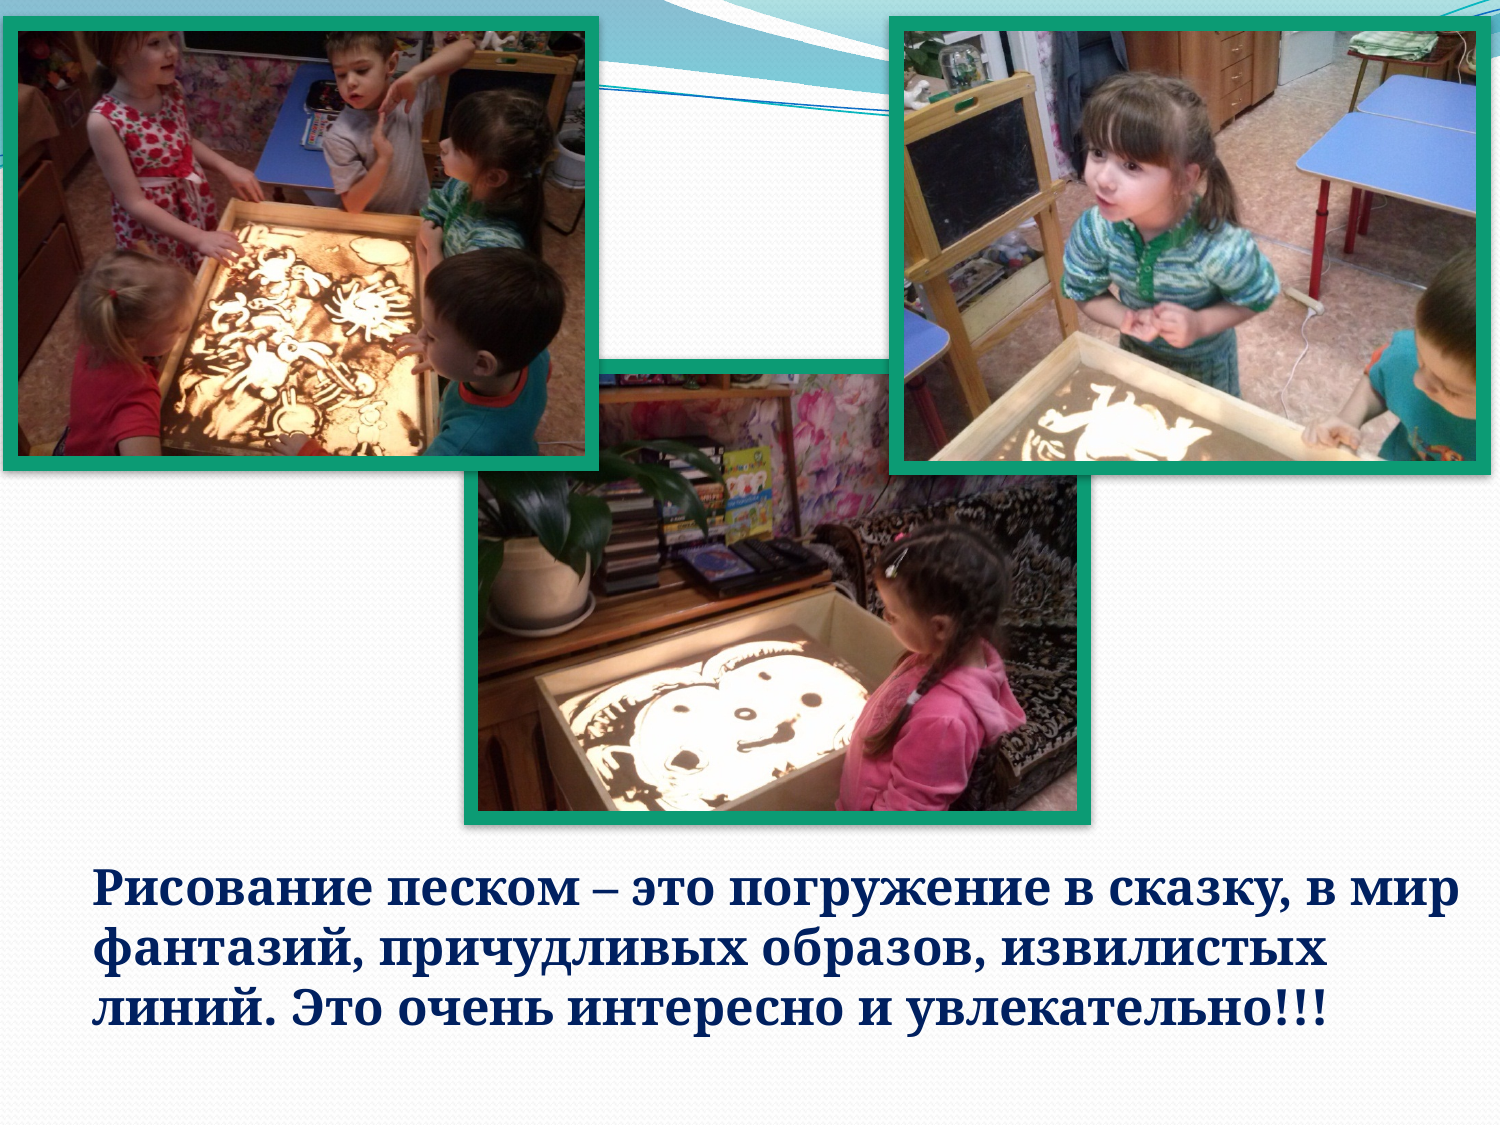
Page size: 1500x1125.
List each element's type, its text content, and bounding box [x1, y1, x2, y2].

picture [477, 373, 1077, 811]
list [903, 30, 1477, 461]
picture [17, 30, 585, 457]
title Рисование песком – это погружение в сказку, в мир фантазий, причудливых образов, извилистых линий. Это очень интересно и увлекательно!!! [92, 704, 1463, 1035]
